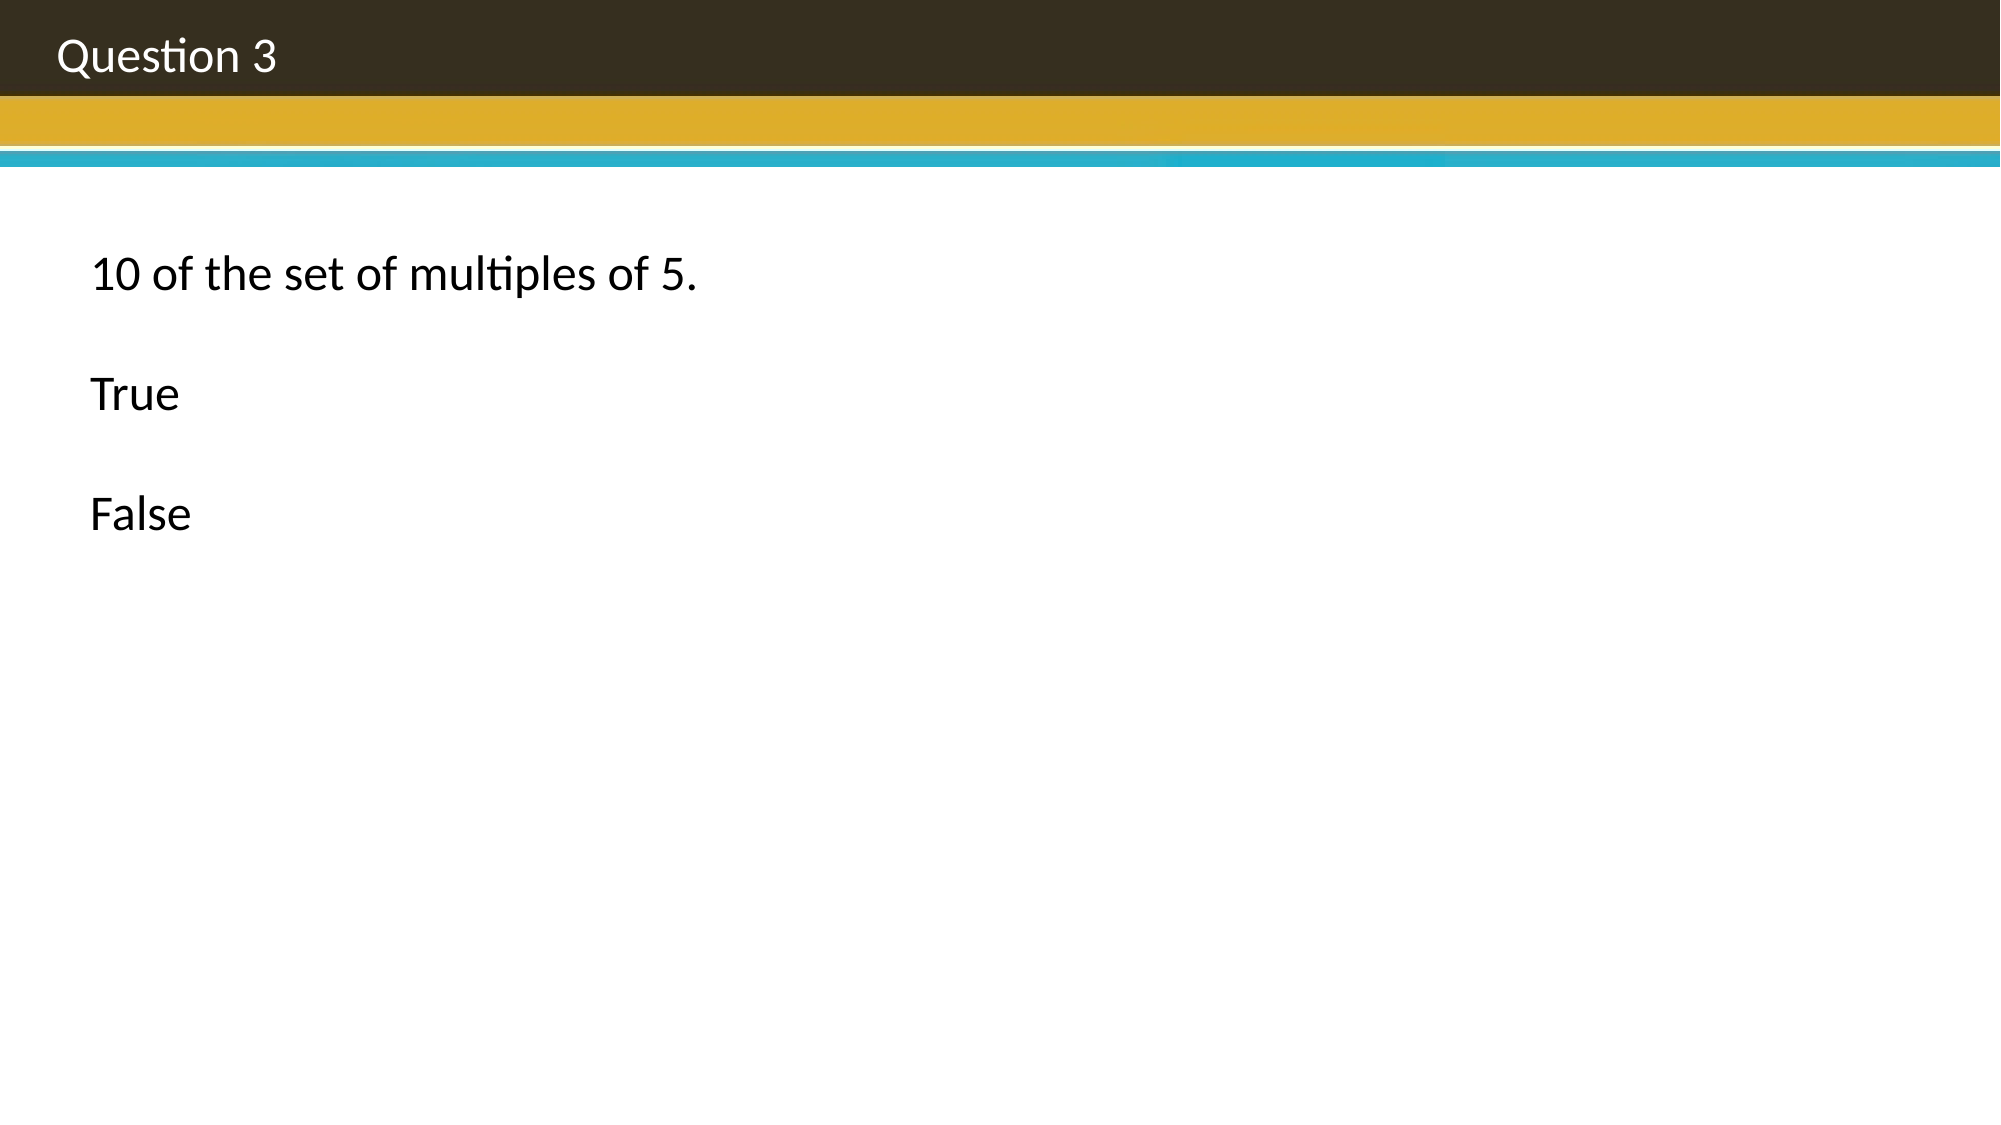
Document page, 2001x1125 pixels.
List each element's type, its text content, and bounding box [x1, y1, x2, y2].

picture [0, 0, 2000, 167]
text_box Question 3 [41, 14, 304, 90]
